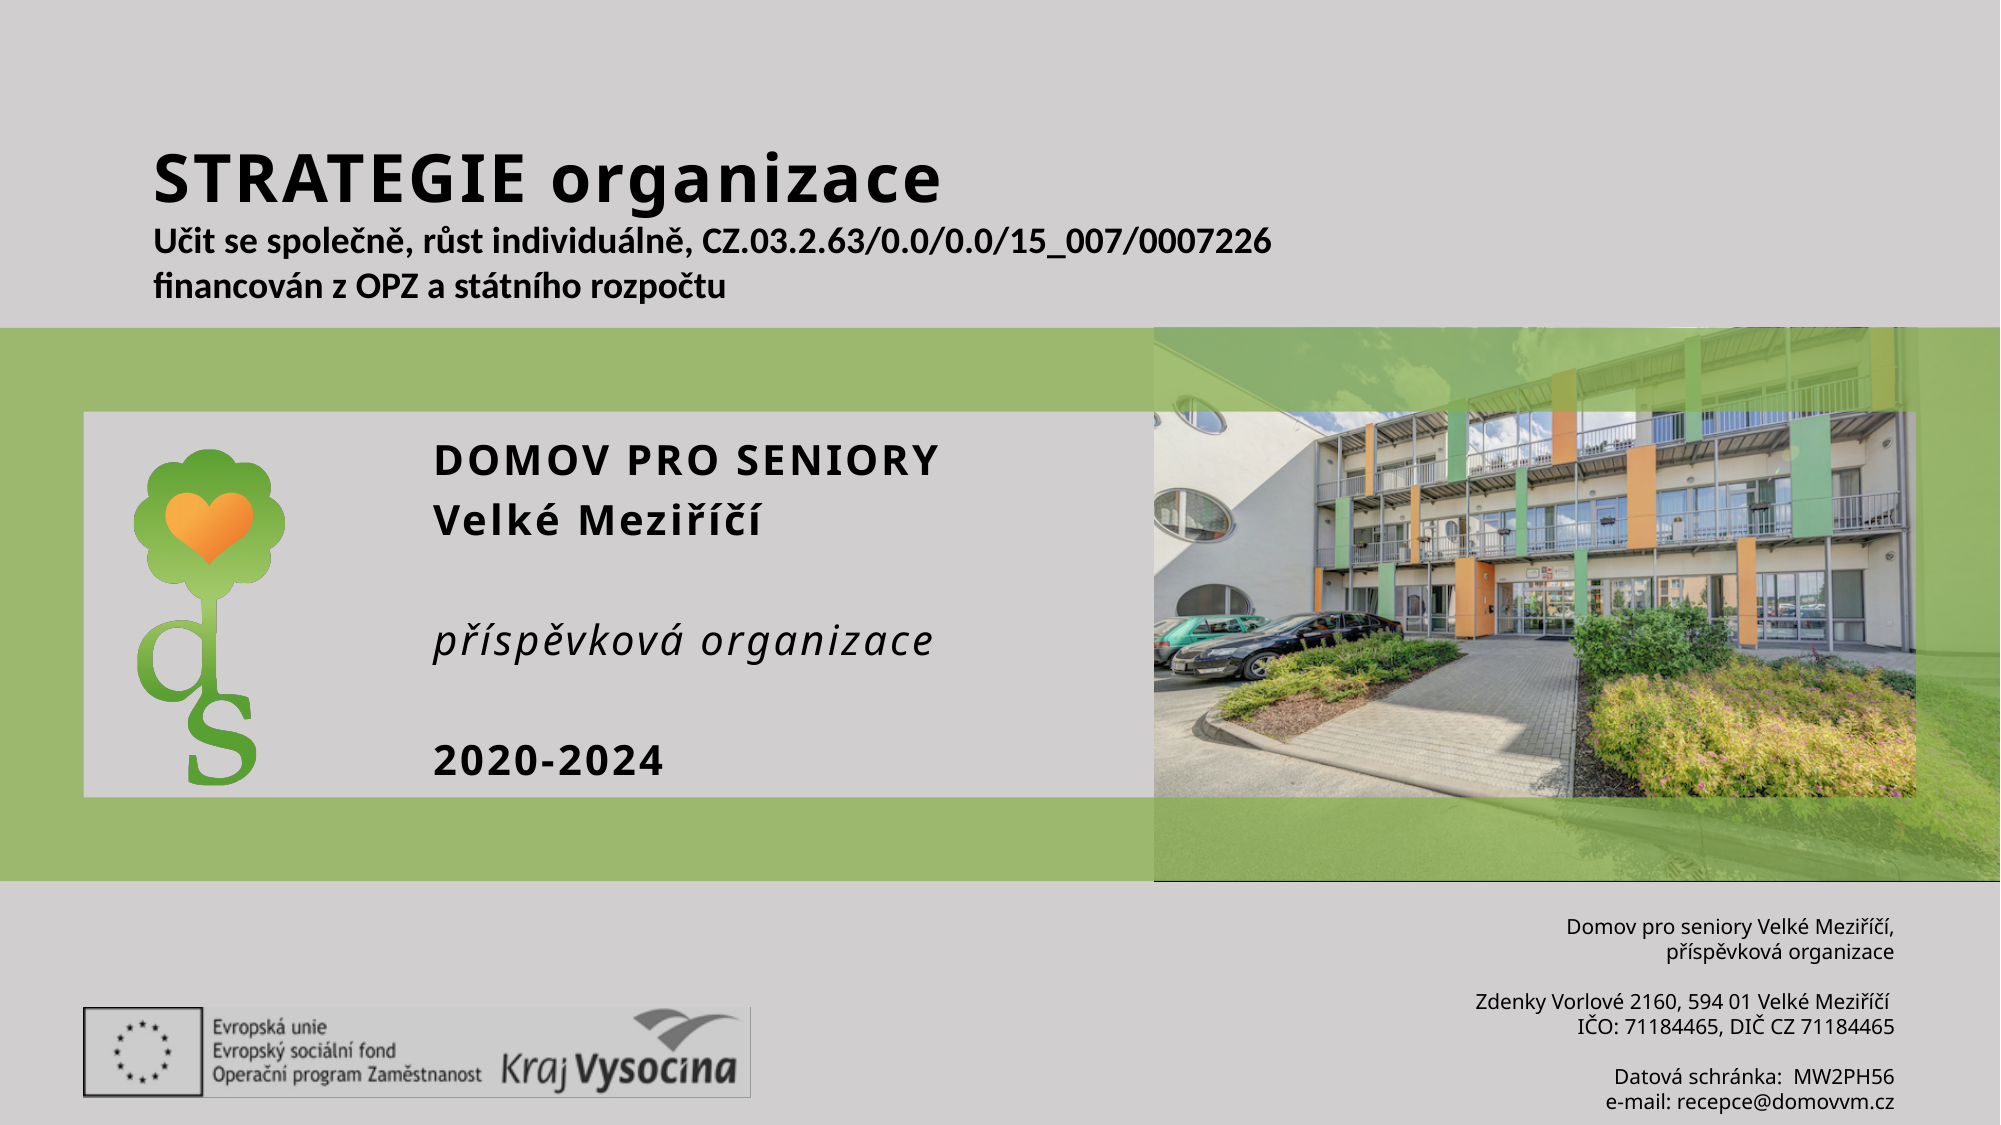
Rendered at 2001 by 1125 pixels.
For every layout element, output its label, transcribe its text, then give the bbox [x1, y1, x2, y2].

text_box DOMOV PRO SENIORY Velké Meziříčí příspěvková organizace 2020-2024 [418, 413, 1154, 749]
text_box [0, 327, 1154, 882]
picture [83, 1007, 754, 1101]
text_box Domov pro seniory Velké Meziříčí, příspěvková organizace Zdenky Vorlové 2160, 594 01 Velké Meziříčí IČO: 71184465, DIČ CZ 71184465 Datová schránka: MW2PH56 e-mail: recepce@domovvm.cz [975, 906, 1910, 1125]
text_box STRATEGIE organizace Učit se společně, růst individuálně, CZ.03.2.63/0.0/0.0/15_007/0007226 financován z OPZ a státního rozpočtu [138, 128, 1863, 313]
picture [52, 408, 366, 852]
picture [1154, 327, 2000, 882]
